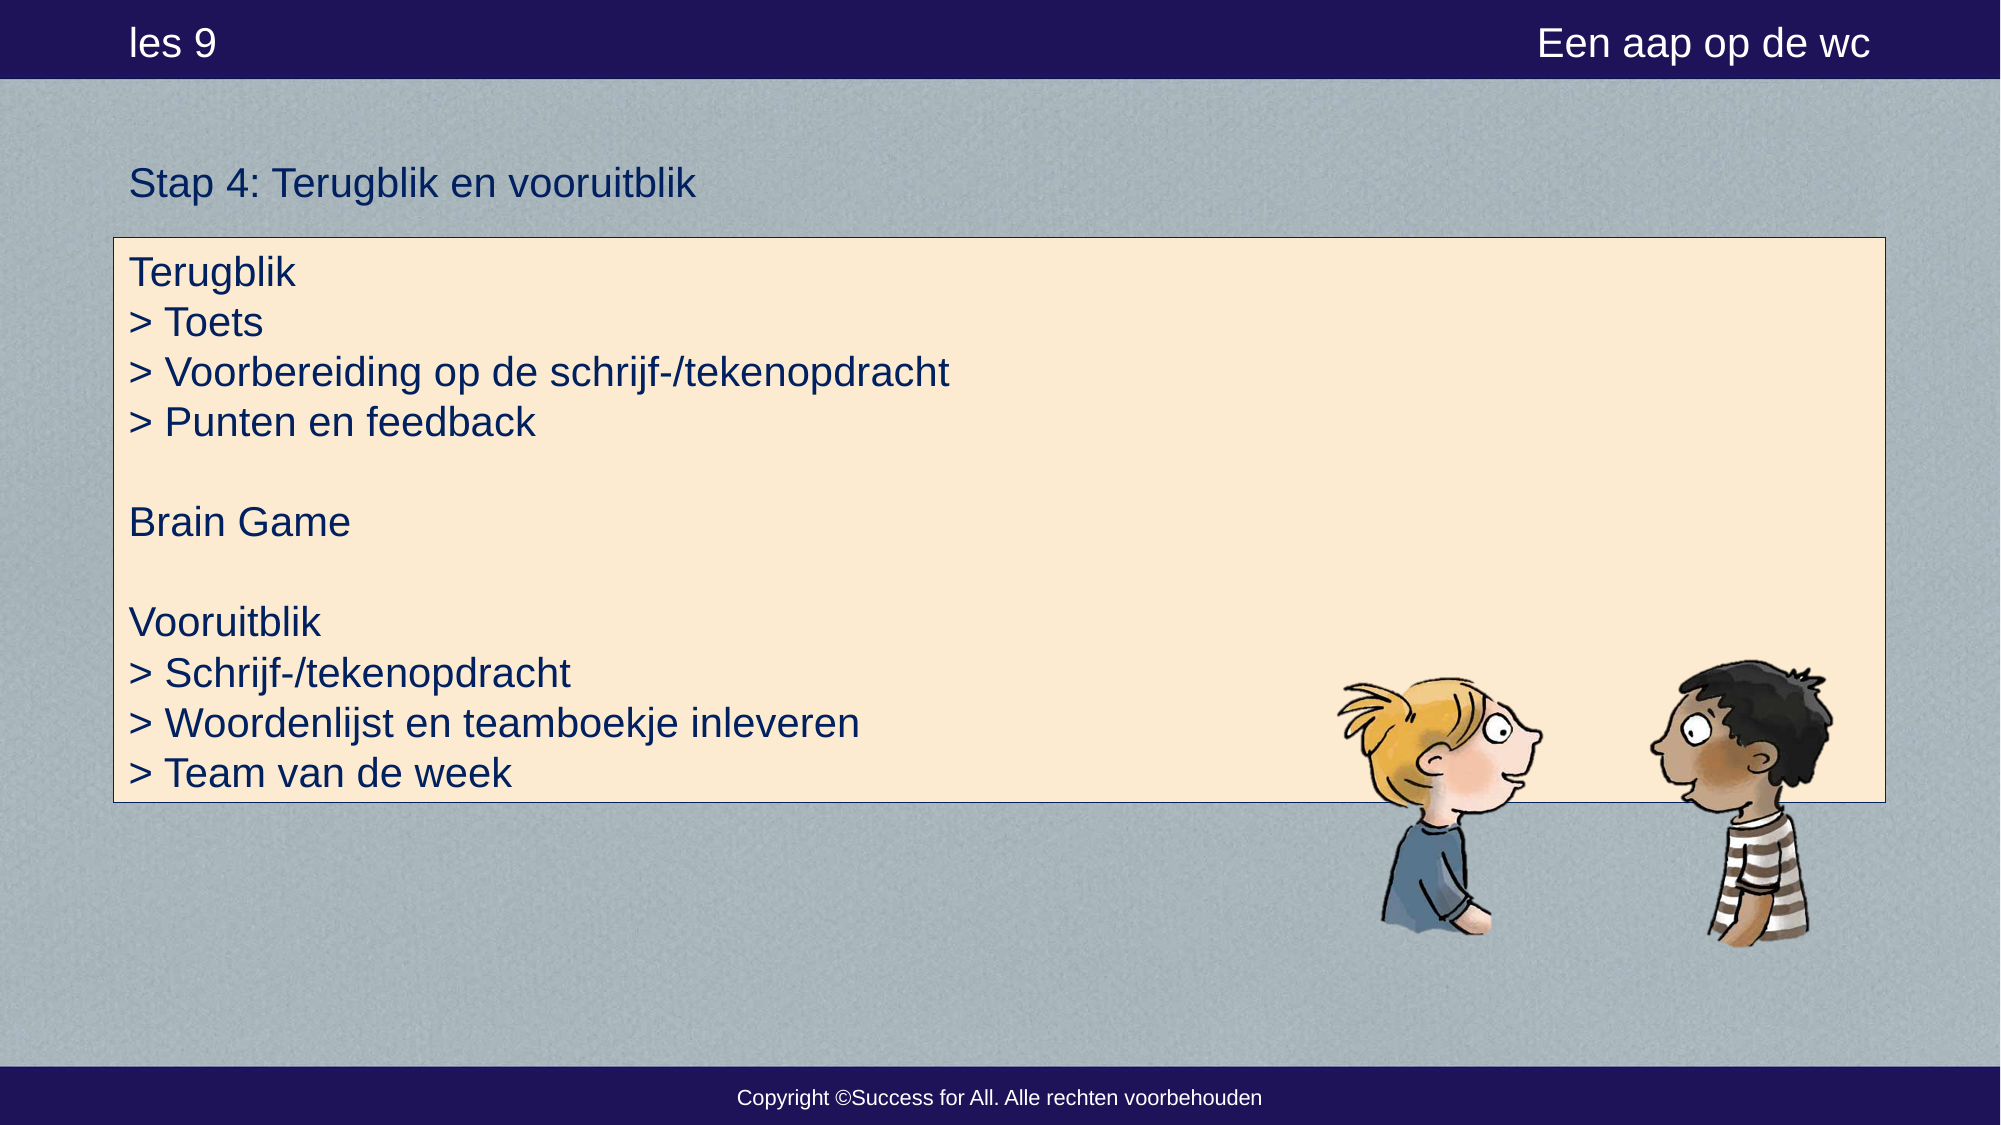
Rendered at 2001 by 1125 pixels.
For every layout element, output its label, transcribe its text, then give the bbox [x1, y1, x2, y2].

text_box Copyright ©Success for All. Alle rechten voorbehouden [0, 1076, 2000, 1125]
text_box Stap 4: Terugblik en vooruitblik [113, 148, 1635, 214]
text_box les 9 [114, 8, 354, 73]
text_box Terugblik > Toets > Voorbereiding op de schrijf-/tekenopdracht > Punten en feedback Brain Game Vooruitblik > Schrijf-/tekenopdracht > Woordenlijst en teamboekje inleveren > Team van de week [113, 237, 1886, 803]
text_box Een aap op de wc [999, 8, 1886, 73]
picture [0, 0, 2001, 1125]
